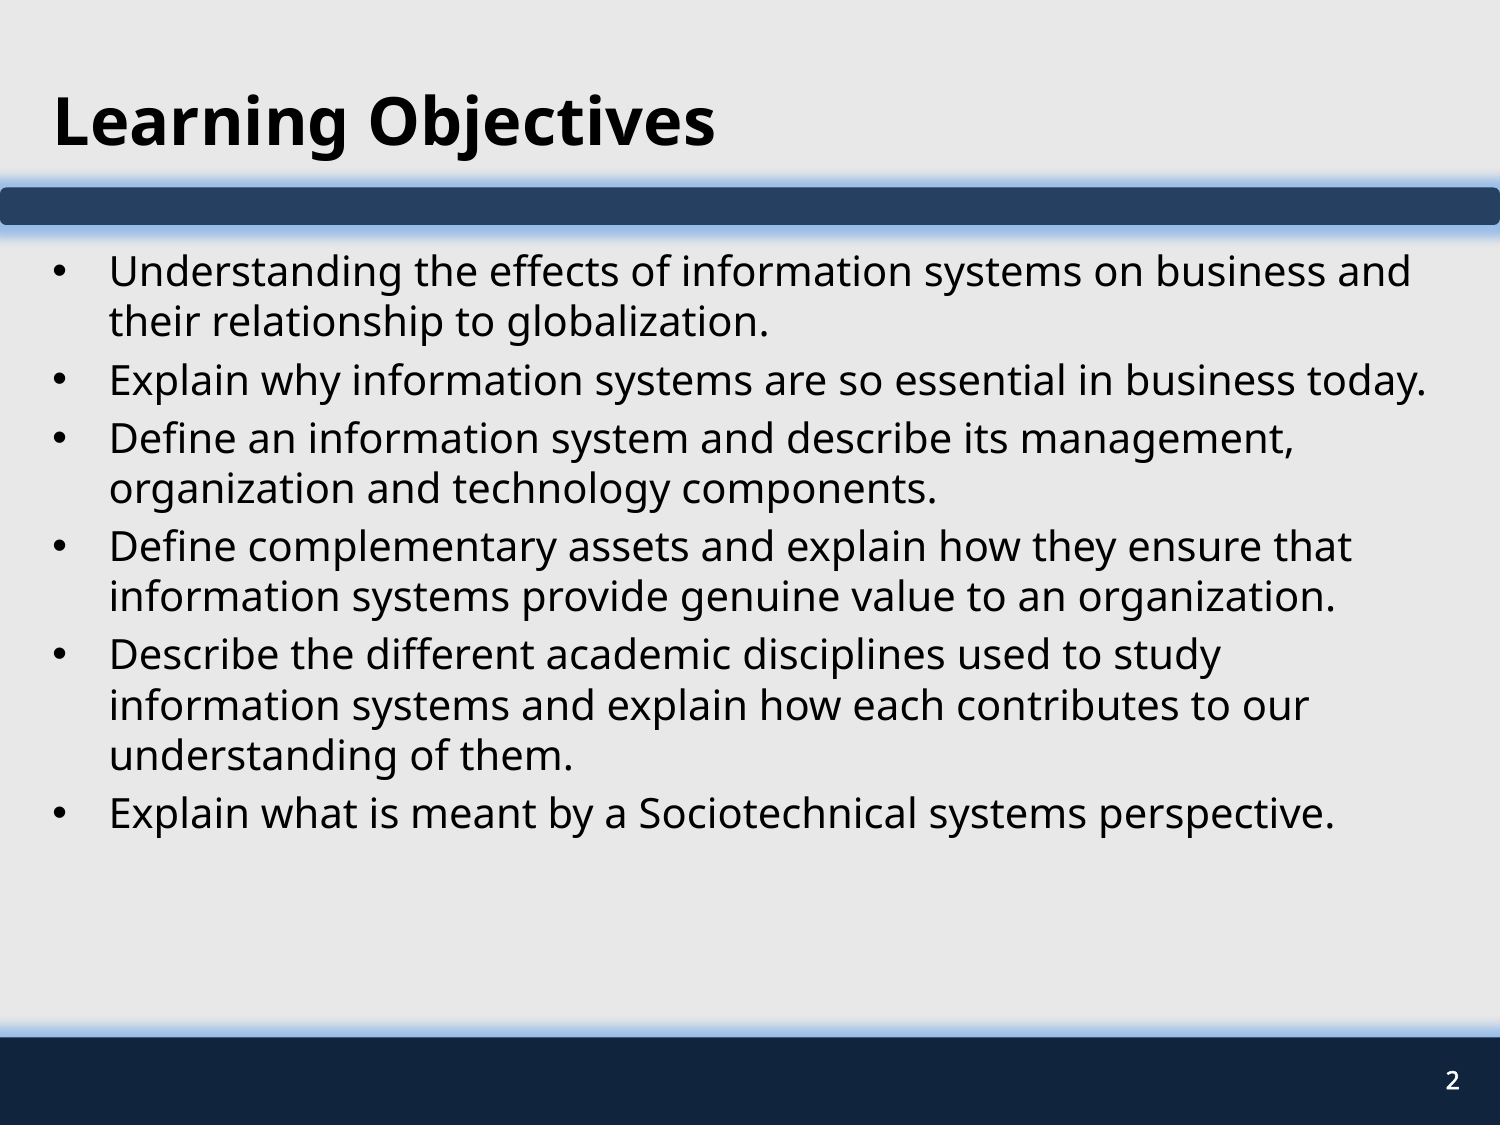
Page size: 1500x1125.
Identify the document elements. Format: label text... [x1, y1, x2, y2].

list Understanding the effects of information systems on business and their relationship to globalization. Explain why information systems are so essential in business today. Define an information system and describe its management, organization and technology components. Define complementary assets and explain how they ensure that information systems provide genuine value to an organization. Describe the different academic disciplines used to study information systems and explain how each contributes to our understanding of them. Explain what is meant by a Sociotechnical systems perspective. [37, 237, 1475, 1025]
title Learning Objectives [37, 62, 1338, 176]
slide_number 2 [1412, 1050, 1475, 1113]
